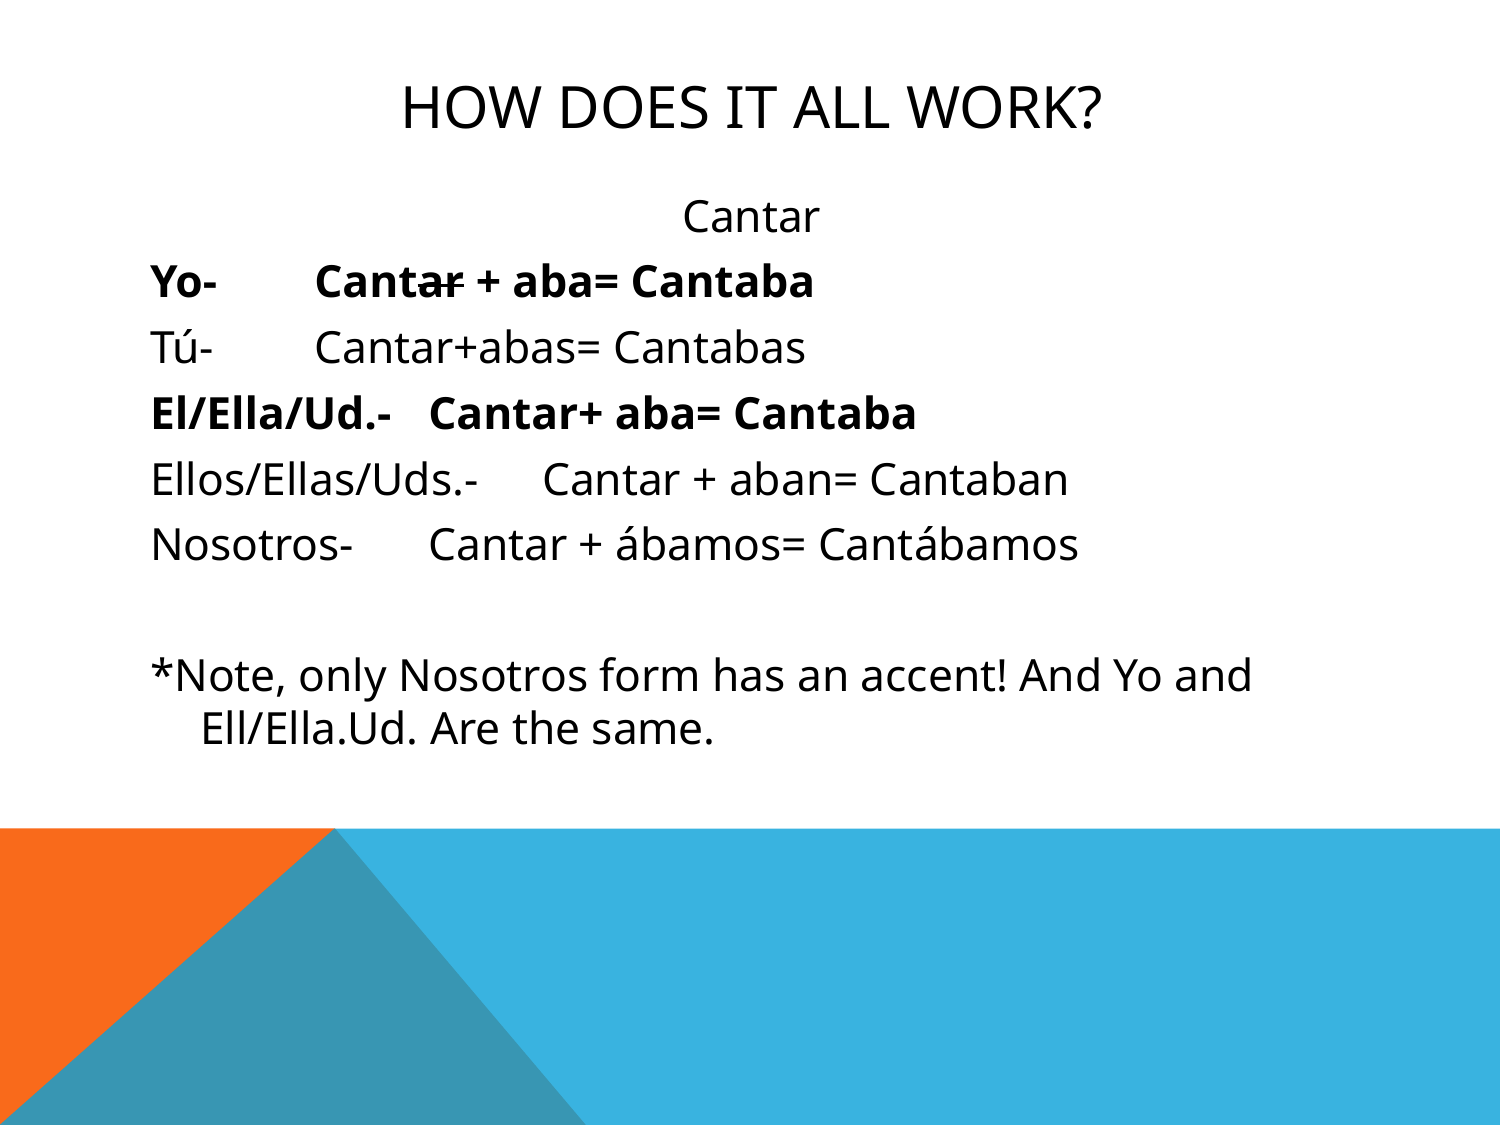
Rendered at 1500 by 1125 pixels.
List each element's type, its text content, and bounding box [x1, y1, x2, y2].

list Cantar Yo- Cantar + aba= Cantaba Tú- Cantar+abas= Cantabas El/Ella/Ud.- Cantar+ aba= Cantaba Ellos/Ellas/Uds.- Cantar + aban= Cantaban Nosotros- Cantar + ábamos= Cantábamos *Note, only Nosotros form has an accent! And Yo and Ell/Ella.Ud. Are the same. [135, 180, 1369, 768]
title How does it all work? [135, 60, 1369, 150]
